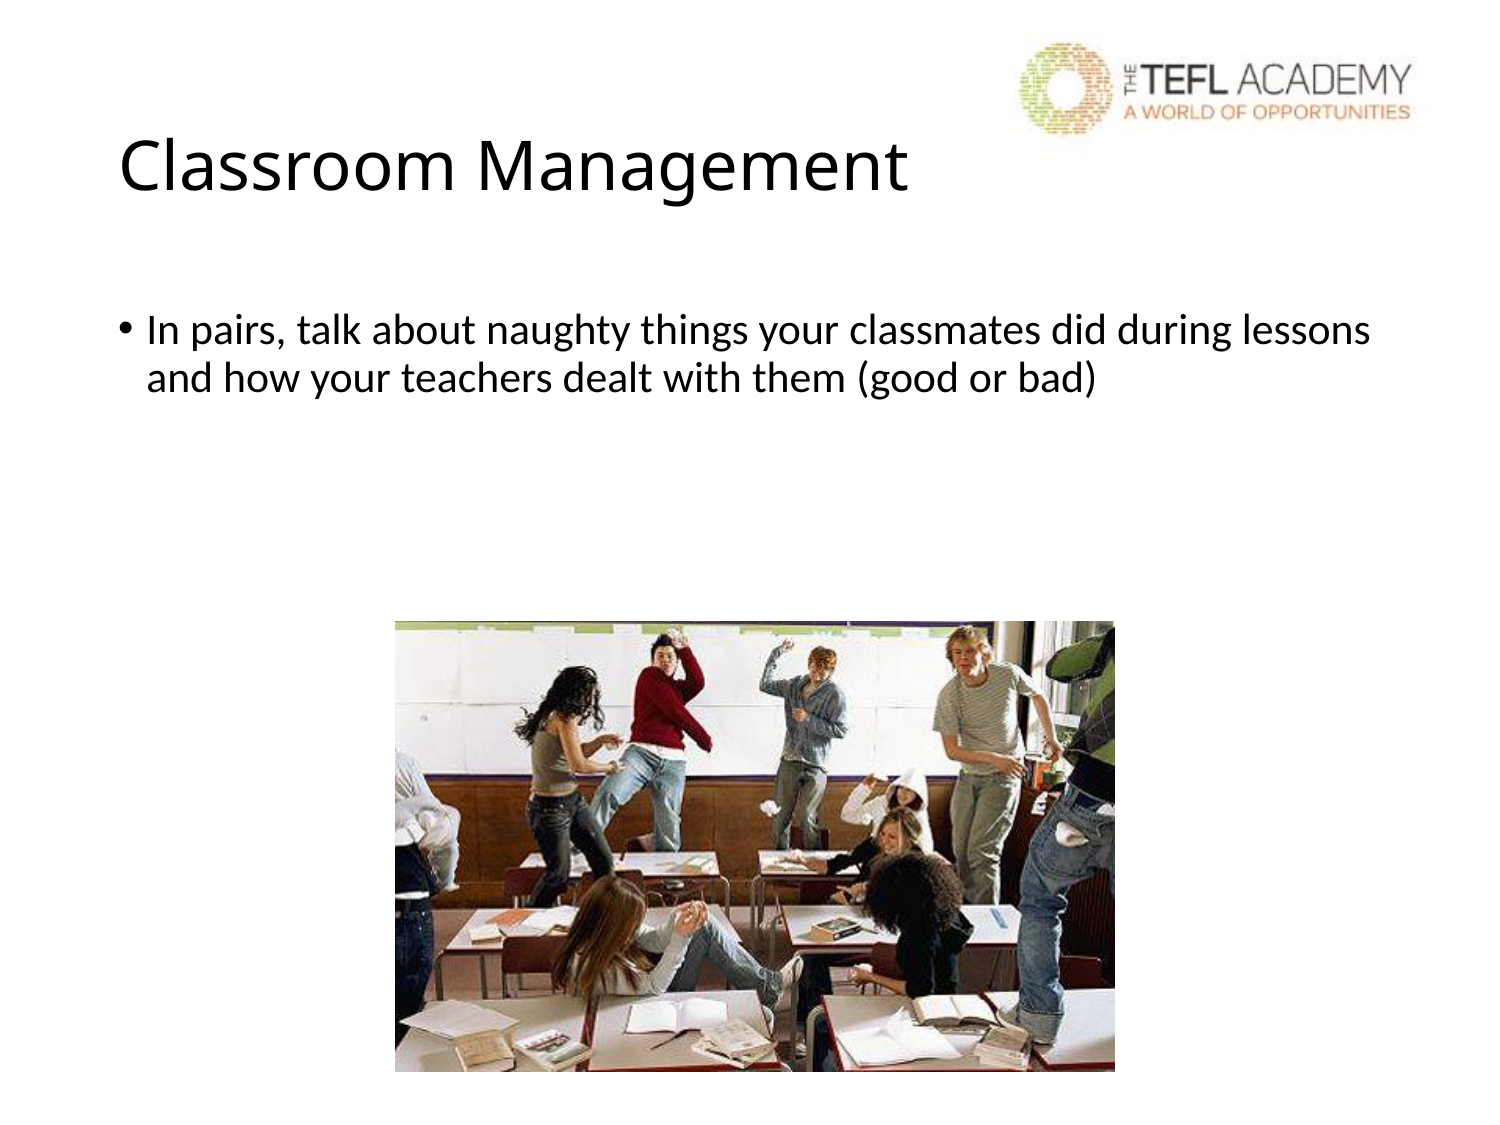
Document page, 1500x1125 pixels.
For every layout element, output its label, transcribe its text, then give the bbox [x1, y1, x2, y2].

list In pairs, talk about naughty things your classmates did during lessons and how your teachers dealt with them (good or bad) [103, 299, 1397, 1014]
picture [1002, 30, 1446, 157]
picture [395, 621, 1115, 1072]
title Classroom Management [103, 59, 1397, 278]
